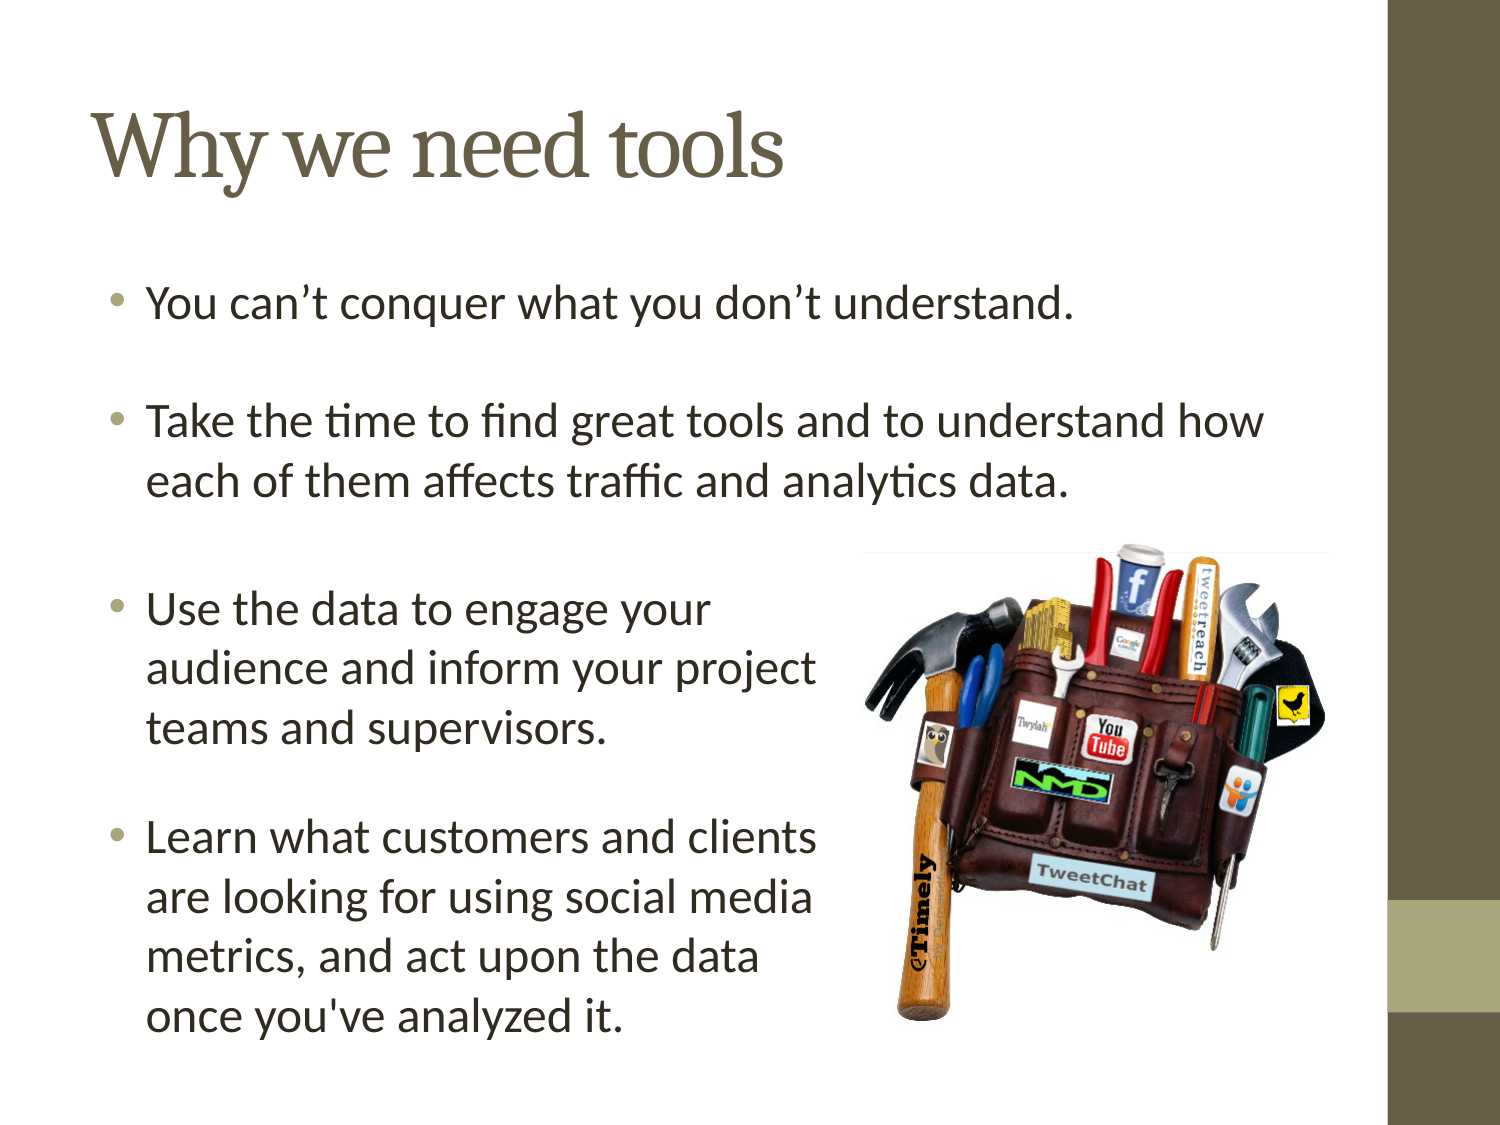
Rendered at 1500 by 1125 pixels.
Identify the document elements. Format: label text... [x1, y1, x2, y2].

title Why we need tools [75, 45, 1325, 233]
picture [861, 536, 1331, 1026]
list You can’t conquer what you don’t understand. Take the time to find great tools and to understand how each of them affects traffic and analytics data. Use the data to engage your audience and inform your project teams and supervisors. Learn what customers and clients are looking for using social media metrics, and act upon the data once you've analyzed it. [75, 262, 1325, 1050]
